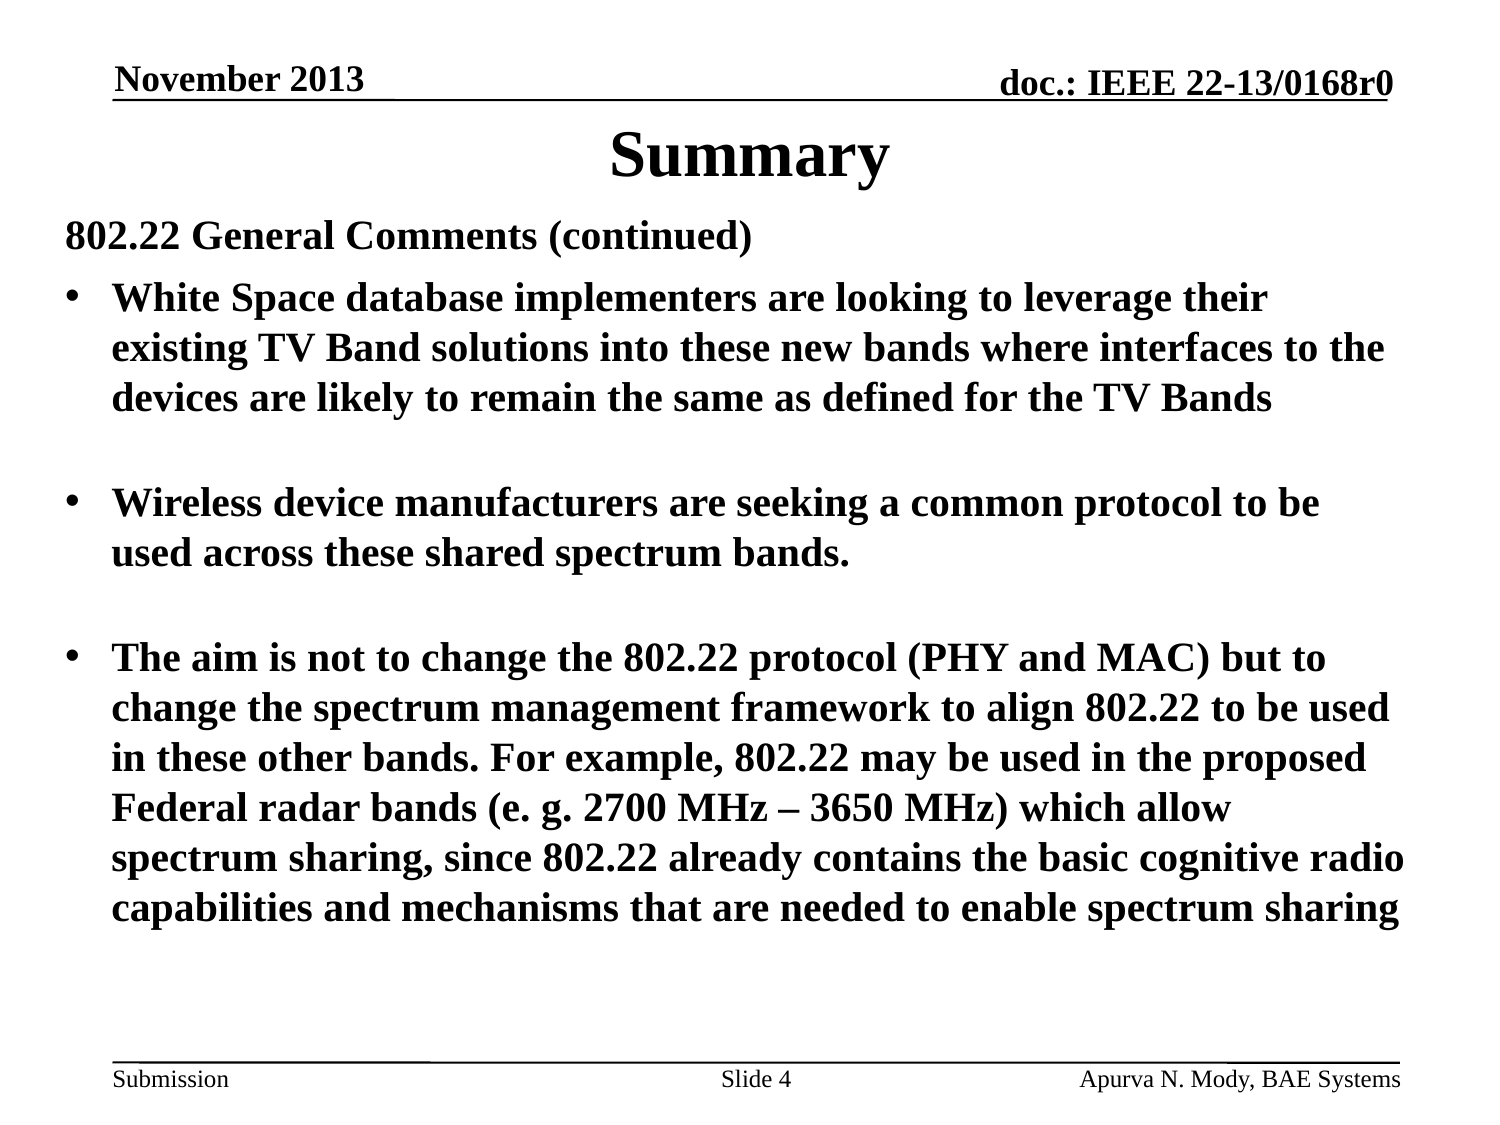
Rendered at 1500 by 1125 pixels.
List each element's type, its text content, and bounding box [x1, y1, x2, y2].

slide_number Slide 4 [712, 1061, 800, 1123]
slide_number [114, 54, 540, 100]
footer Apurva N. Mody, BAE Systems [902, 1061, 1402, 1093]
list 802.22 General Comments (continued) White Space database implementers are looking to leverage their existing TV Band solutions into these new bands where interfaces to the devices are likely to remain the same as defined for the TV Bands Wireless device manufacturers are seeking a common protocol to be used across these shared spectrum bands. The aim is not to change the 802.22 protocol (PHY and MAC) but to change the spectrum management framework to align 802.22 to be used in these other bands. For example, 802.22 may be used in the proposed Federal radar bands (e. g. 2700 MHz – 3650 MHz) which allow spectrum sharing, since 802.22 already contains the basic cognitive radio capabilities and mechanisms that are needed to enable spectrum sharing [49, 199, 1426, 976]
title Summary [112, 112, 1388, 188]
